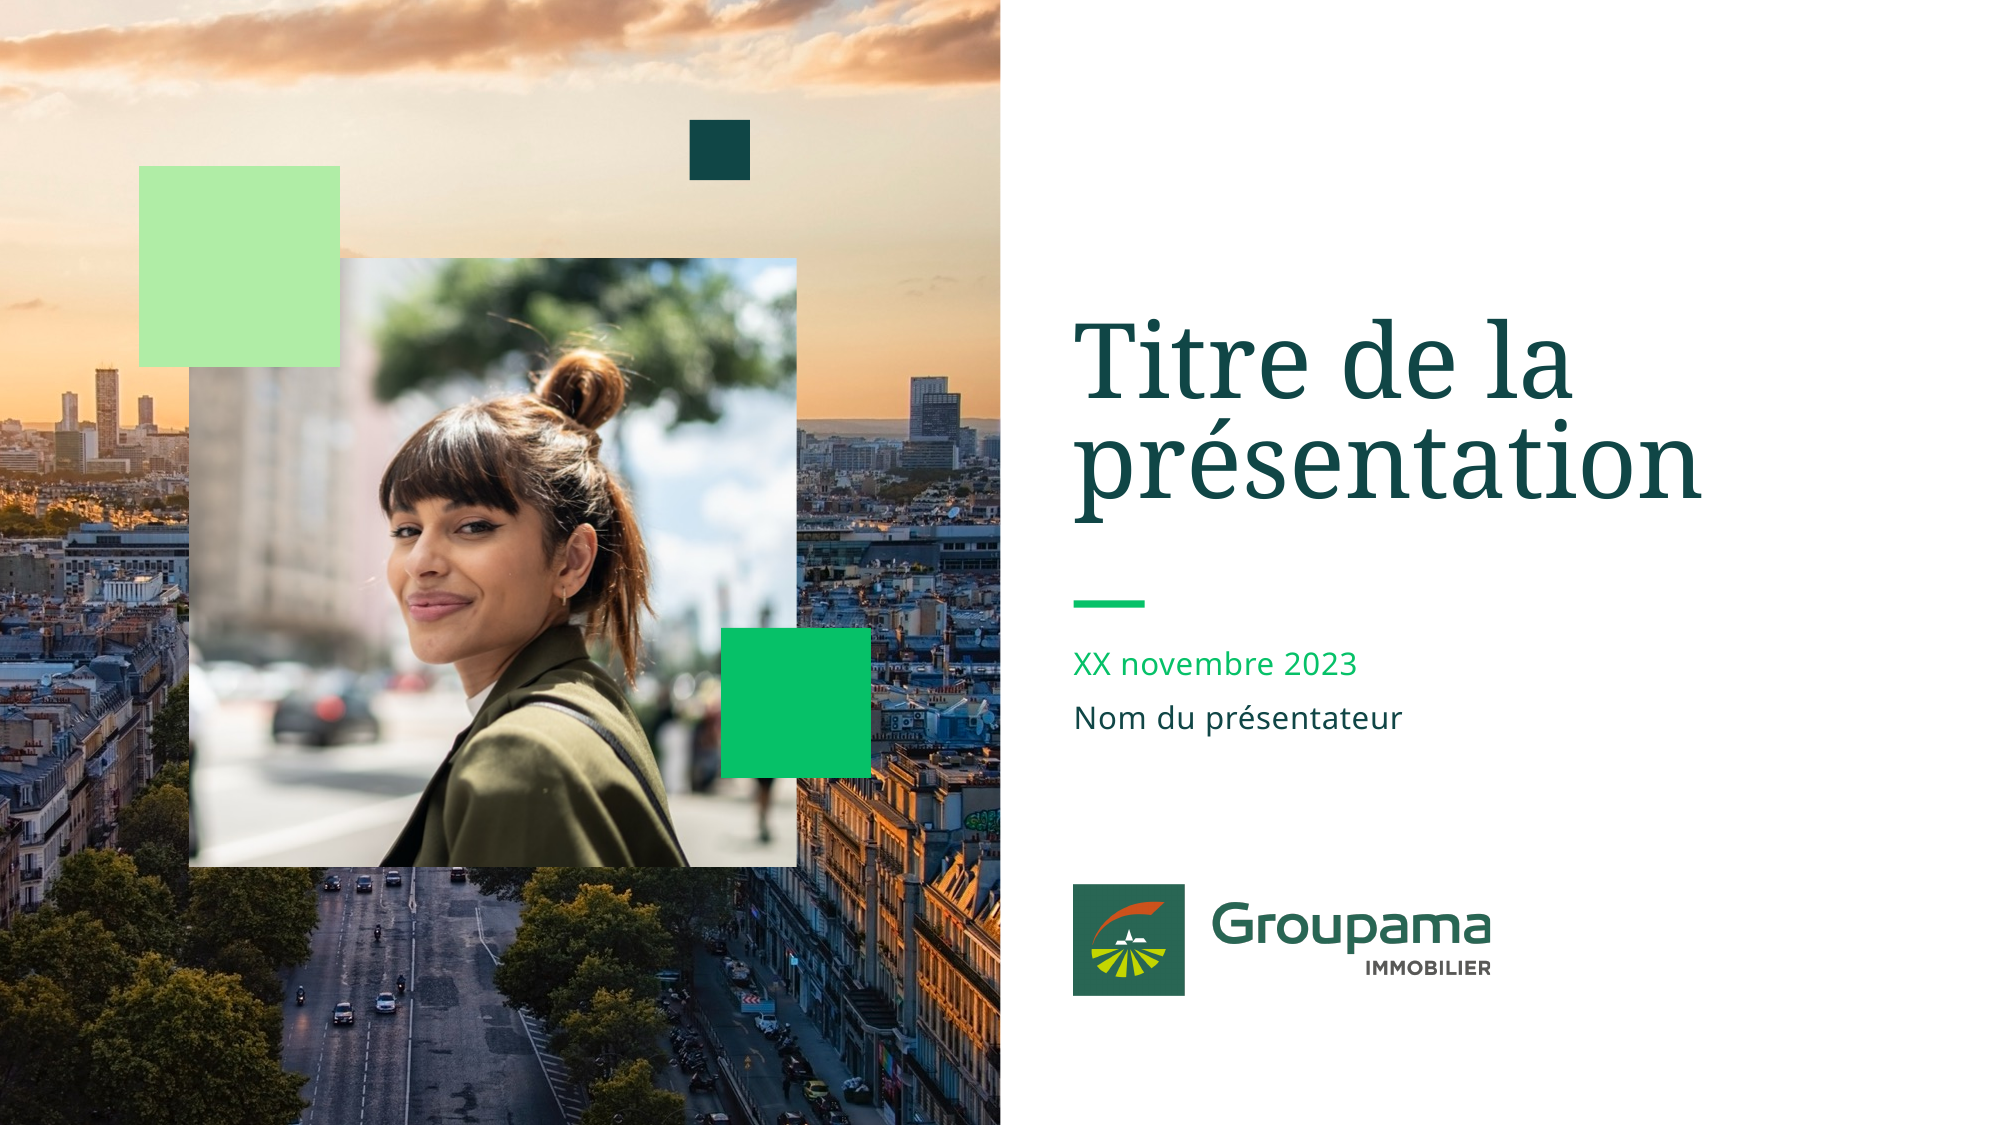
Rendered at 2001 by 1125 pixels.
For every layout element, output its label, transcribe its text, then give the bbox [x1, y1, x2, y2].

picture [1073, 884, 1491, 996]
picture [0, 0, 1001, 1125]
subtitle XX novembre 2023 Nom du présentateur [1073, 644, 1861, 675]
title Titre de la présentation [1073, 316, 1861, 519]
